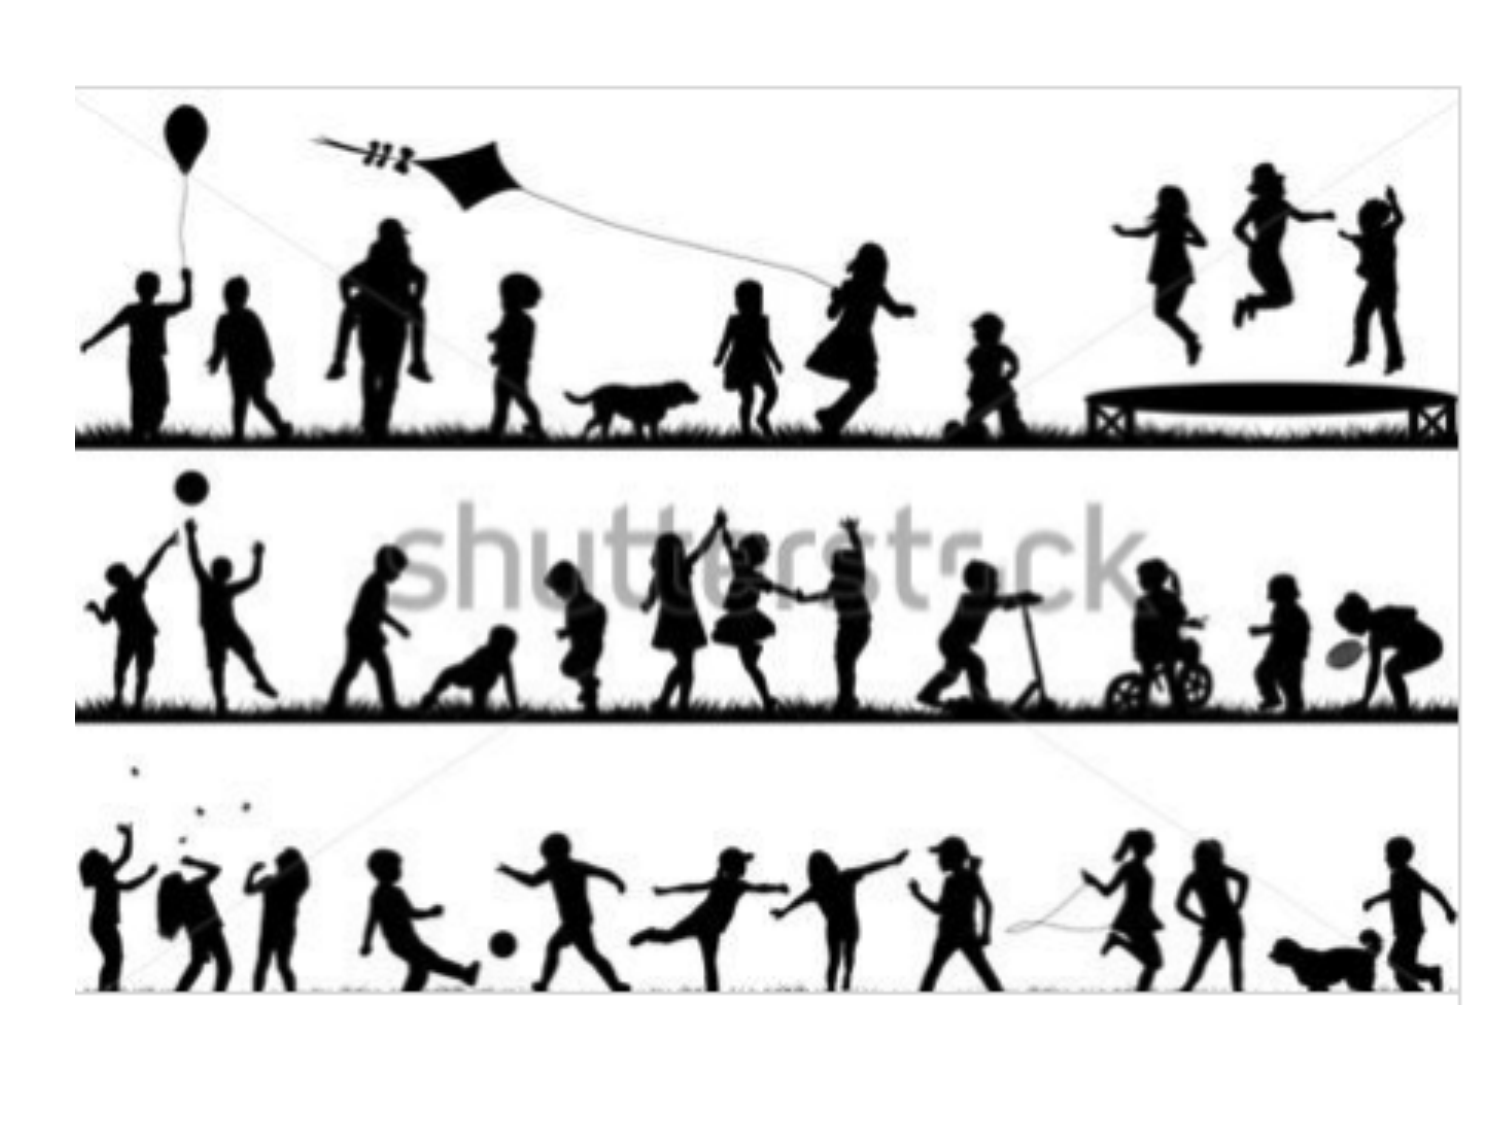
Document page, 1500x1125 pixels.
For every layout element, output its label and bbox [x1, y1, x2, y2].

picture [74, 83, 1485, 1006]
